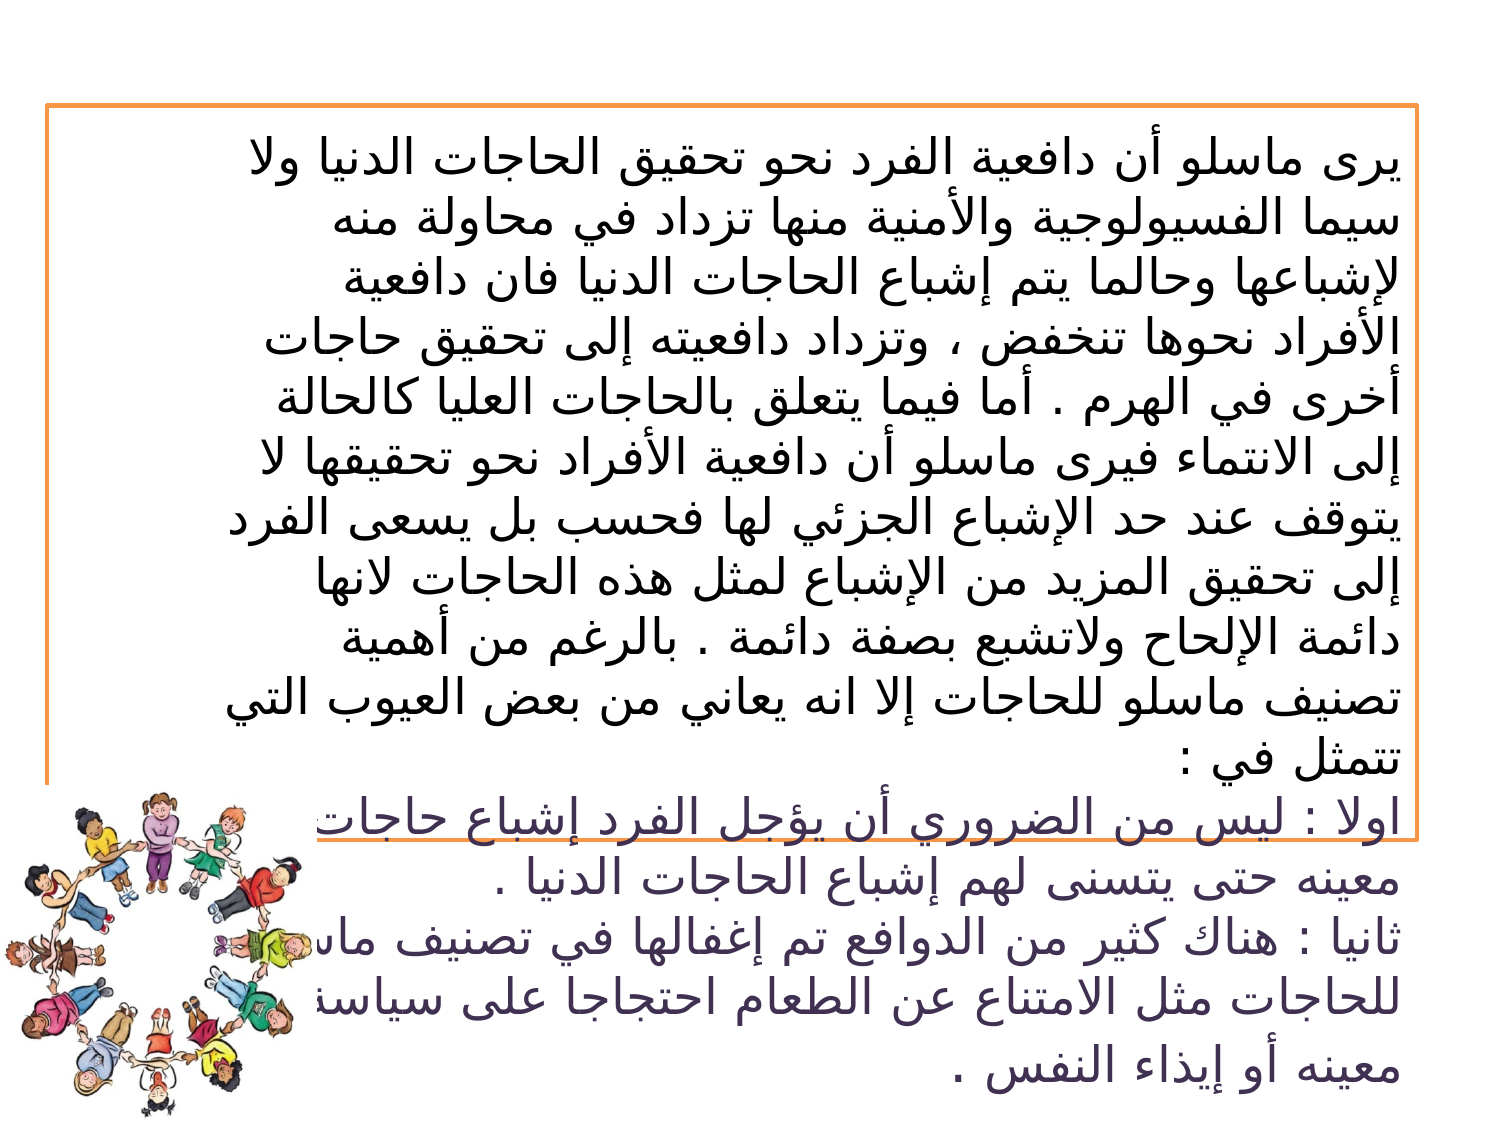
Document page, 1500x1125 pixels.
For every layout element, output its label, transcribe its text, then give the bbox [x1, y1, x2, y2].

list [0, 784, 317, 1125]
text_box يرى ماسلو أن دافعية الفرد نحو تحقيق الحاجات الدنيا ولا سيما الفسيولوجية والأمنية منها تزداد في محاولة منه لإشباعها وحالما يتم إشباع الحاجات الدنيا فان دافعية الأفراد نحوها تنخفض ، وتزداد دافعيته إلى تحقيق حاجات أخرى في الهرم . أما فيما يتعلق بالحاجات العليا كالحالة إلى الانتماء فيرى ماسلو أن دافعية الأفراد نحو تحقيقها لا يتوقف عند حد الإشباع الجزئي لها فحسب بل يسعى الفرد إلى تحقيق المزيد من الإشباع لمثل هذه الحاجات لانها دائمة الإلحاح ولاتشبع بصفة دائمة . بالرغم من أهمية تصنيف ماسلو للحاجات إلا انه يعاني من بعض العيوب التي تتمثل في : اولا : ليس من الضروري أن يؤجل الفرد إشباع حاجات معينه حتى يتسنى لهم إشباع الحاجات الدنيا . ثانيا : هناك كثير من الدوافع تم إغفالها في تصنيف ماسلو للحاجات مثل الامتناع عن الطعام احتجاجا على سياسة معينه أو إيذاء النفس . [187, 117, 1418, 1102]
text_box [45, 103, 1419, 842]
